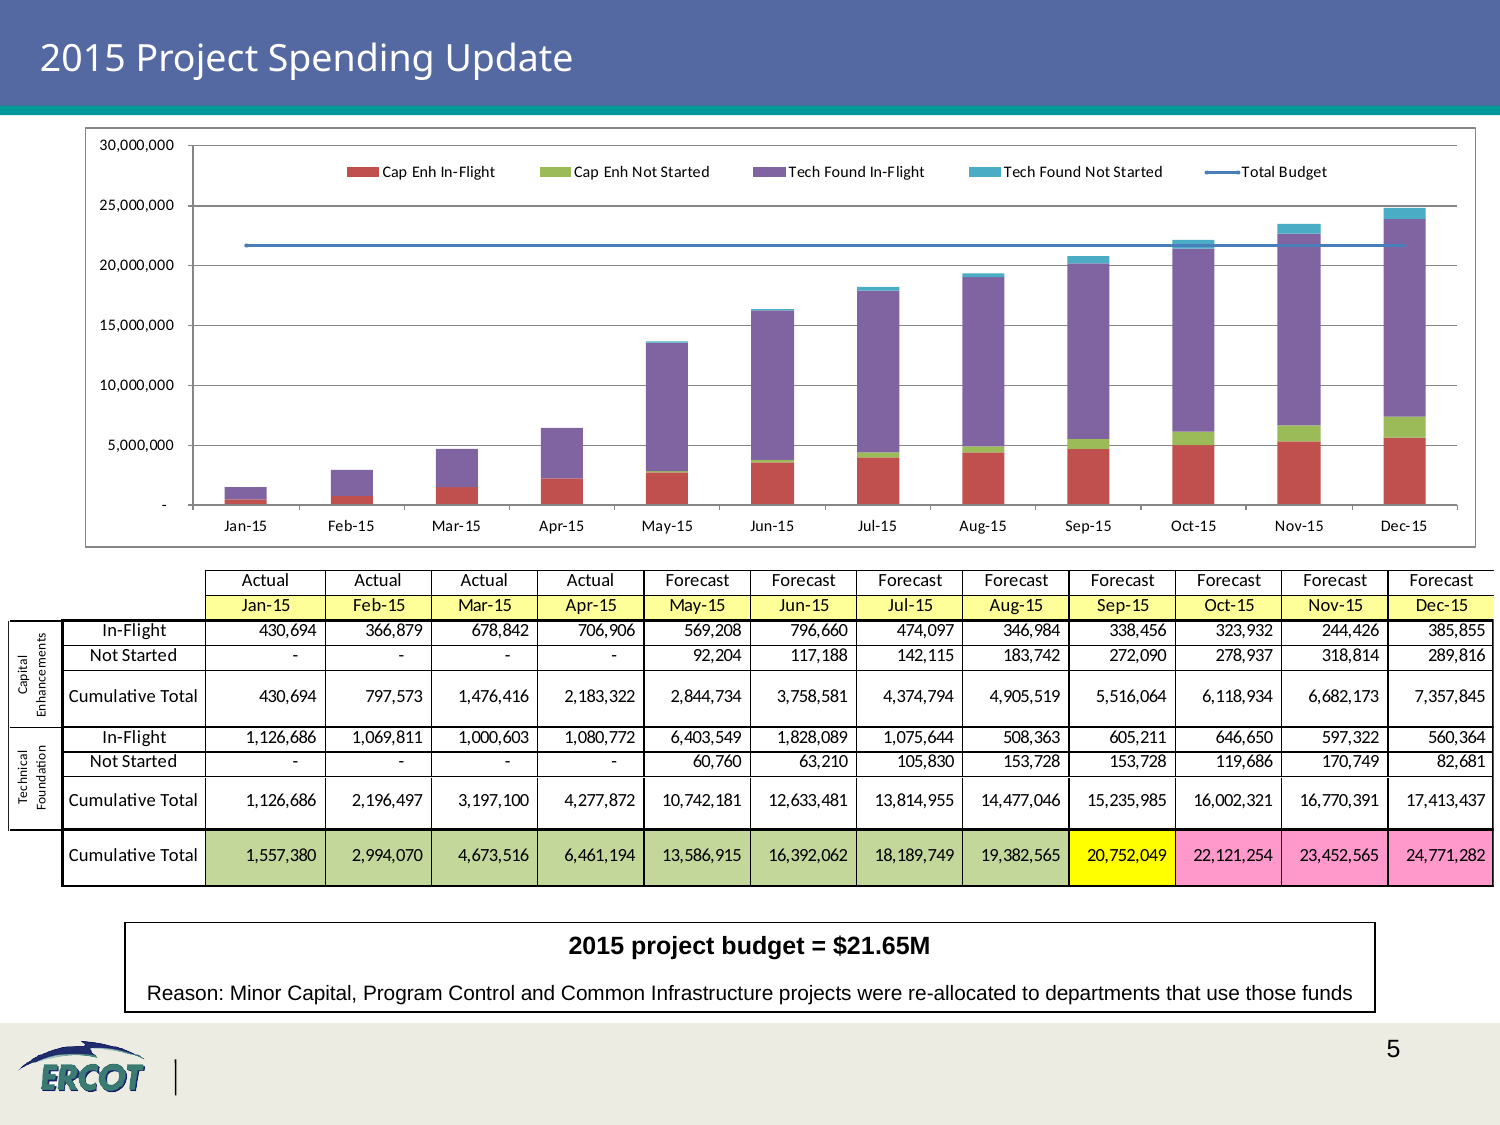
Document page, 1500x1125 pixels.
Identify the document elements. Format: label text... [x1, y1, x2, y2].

picture [10, 1031, 151, 1111]
title 2015 Project Spending Update [24, 0, 1350, 113]
picture [8, 124, 1496, 888]
text_box 2015 project budget = $21.65M Reason: Minor Capital, Program Control and Common Infrastructure projects were re-allocated to departments that use those funds [125, 922, 1375, 1013]
